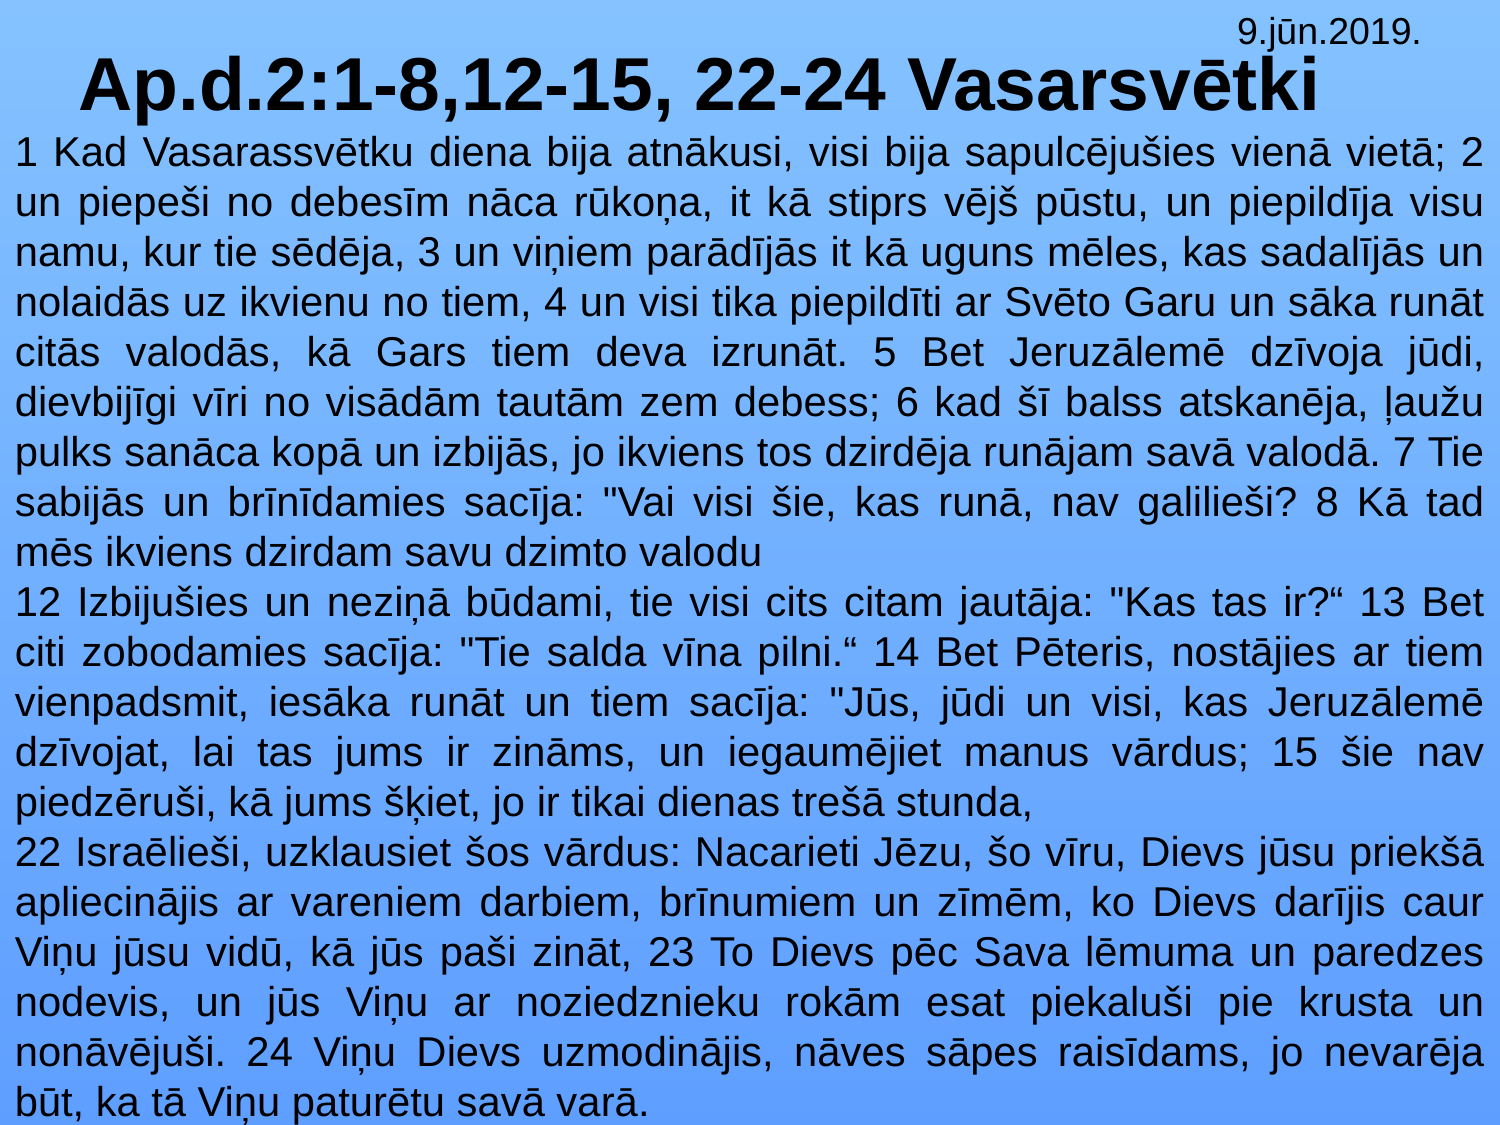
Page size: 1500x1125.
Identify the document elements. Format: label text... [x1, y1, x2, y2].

text_box 9.jūn.2019. [1222, 0, 1500, 60]
text_box 1 Kad Vasarassvētku diena bija atnākusi, visi bija sapulcējušies vienā vietā; 2 un piepeši no debesīm nāca rūkoņa, it kā stiprs vējš pūstu, un piepildīja visu namu, kur tie sēdēja, 3 un viņiem parādījās it kā uguns mēles, kas sadalījās un nolaidās uz ikvienu no tiem, 4 un visi tika piepildīti ar Svēto Garu un sāka runāt citās valodās, kā Gars tiem deva izrunāt. 5 Bet Jeruzālemē dzīvoja jūdi, dievbijīgi vīri no visādām tautām zem debess; 6 kad šī balss atskanēja, ļaužu pulks sanāca kopā un izbijās, jo ikviens tos dzirdēja runājam savā valodā. 7 Tie sabijās un brīnīdamies sacīja: "Vai visi šie, kas runā, nav galilieši? 8 Kā tad mēs ikviens dzirdam savu dzimto valodu 12 Izbijušies un neziņā būdami, tie visi cits citam jautāja: "Kas tas ir?“ 13 Bet citi zobodamies sacīja: "Tie salda vīna pilni.“ 14 Bet Pēteris, nostājies ar tiem vienpadsmit, iesāka runāt un tiem sacīja: "Jūs, jūdi un visi, kas Jeruzālemē dzīvojat, lai tas jums ir zināms, un iegaumējiet manus vārdus; 15 šie nav piedzēruši, kā jums šķiet, jo ir tikai dienas trešā stunda, 22 Israēlieši, uzklausiet šos vārdus: Nacarieti Jēzu, šo vīru, Dievs jūsu priekšā apliecinājis ar vareniem darbiem, brīnumiem un zīmēm, ko Dievs darījis caur Viņu jūsu vidū, kā jūs paši zināt, 23 To Dievs pēc Sava lēmuma un paredzes nodevis, un jūs Viņu ar noziedznieku rokām esat piekaluši pie krusta un nonāvējuši. 24 Viņu Dievs uzmodinājis, nāves sāpes raisīdams, jo nevarēja būt, ka tā Viņu paturētu savā varā. [0, 117, 1500, 1125]
title Ap.d.2:1-8,12-15, 22-24 Vasarsvētki [29, 8, 1371, 117]
